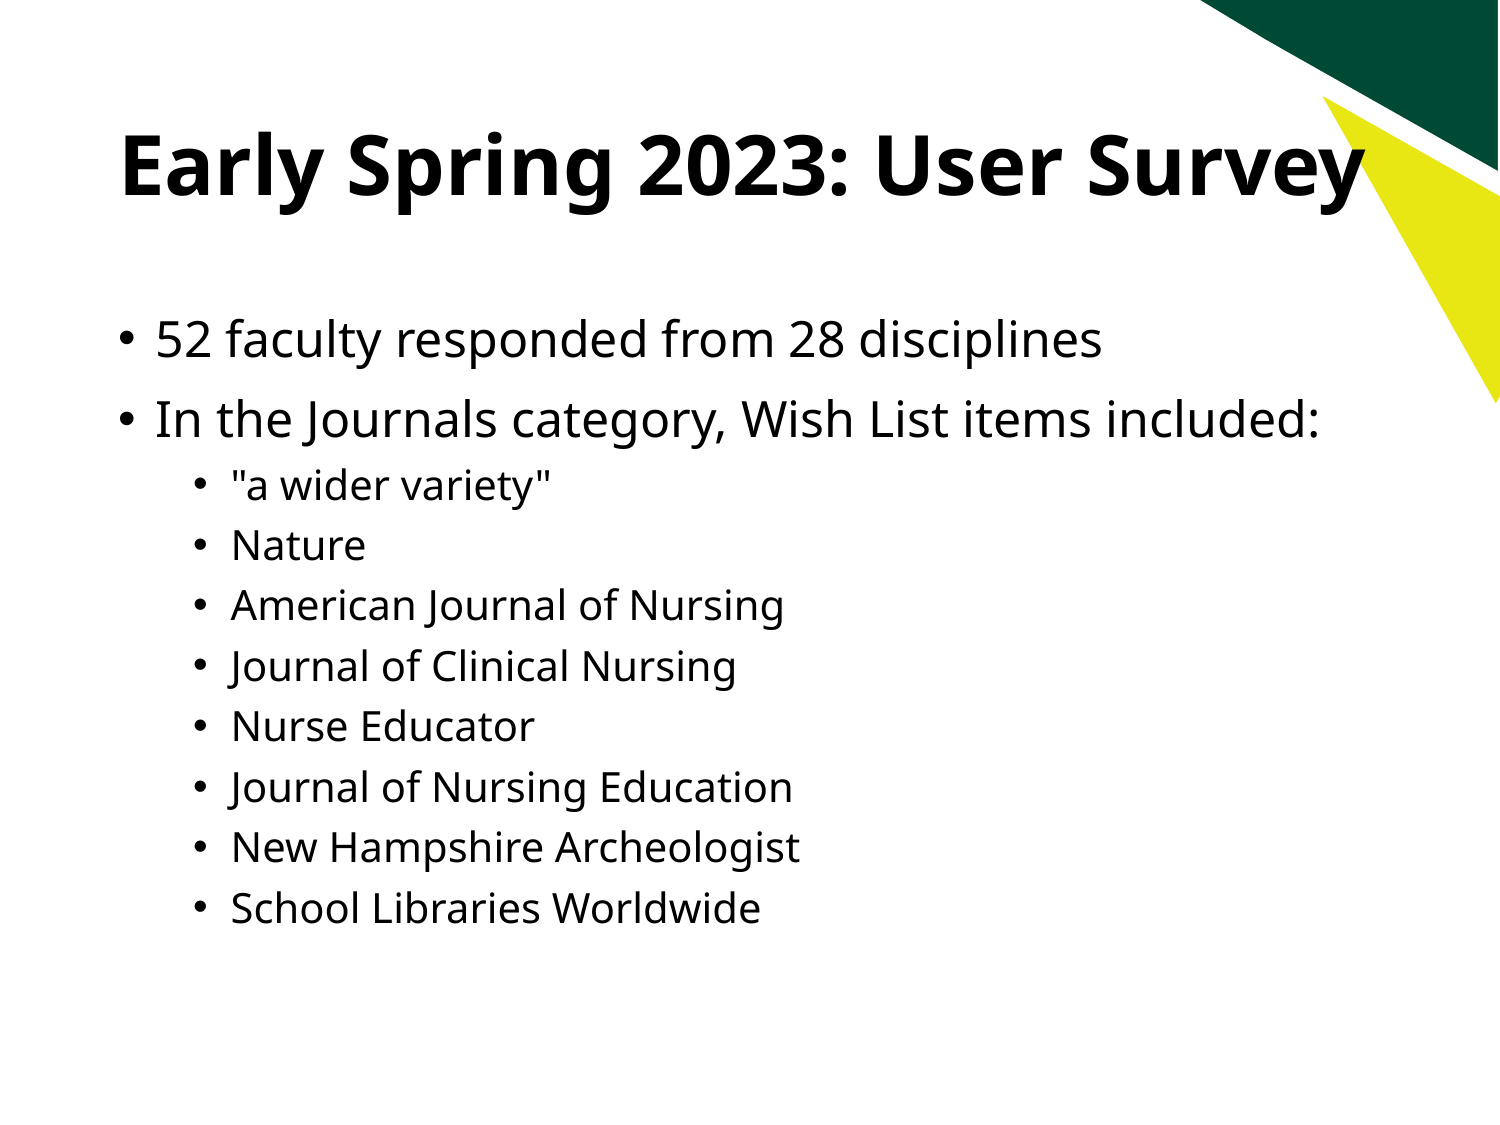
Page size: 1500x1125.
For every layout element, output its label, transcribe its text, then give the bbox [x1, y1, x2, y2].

list 52 faculty responded from 28 disciplines In the Journals category, Wish List items included: "a wider variety" Nature American Journal of Nursing Journal of Clinical Nursing Nurse Educator Journal of Nursing Education New Hampshire Archeologist School Libraries Worldwide [103, 299, 1397, 944]
title Early Spring 2023: User Survey [103, 59, 1397, 278]
